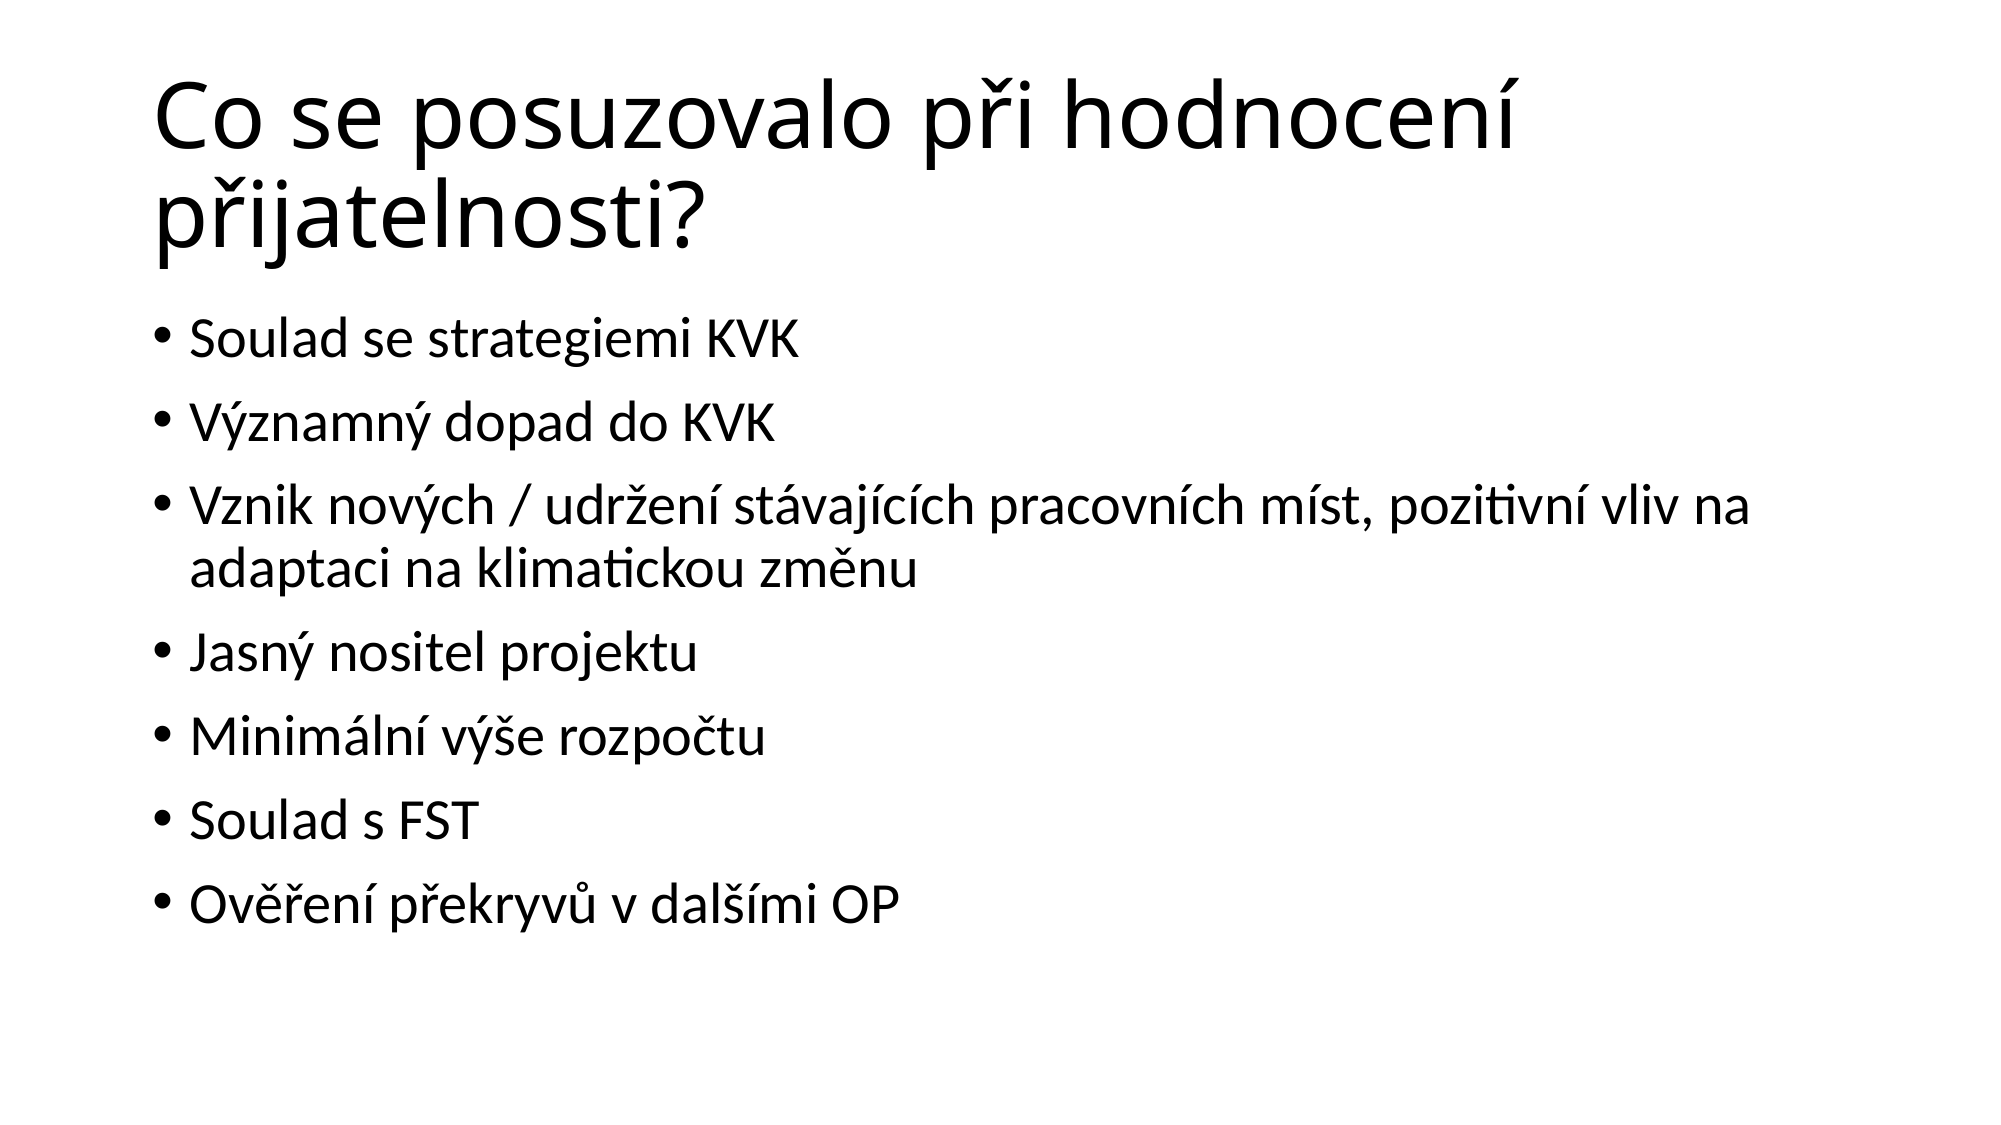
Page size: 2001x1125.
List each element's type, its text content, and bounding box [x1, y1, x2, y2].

title Co se posuzovalo při hodnocení přijatelnosti? [137, 59, 1863, 278]
list Soulad se strategiemi KVK Významný dopad do KVK Vznik nových / udržení stávajících pracovních míst, pozitivní vliv na adaptaci na klimatickou změnu Jasný nositel projektu Minimální výše rozpočtu Soulad s FST Ověření překryvů v dalšími OP [137, 299, 1863, 1014]
